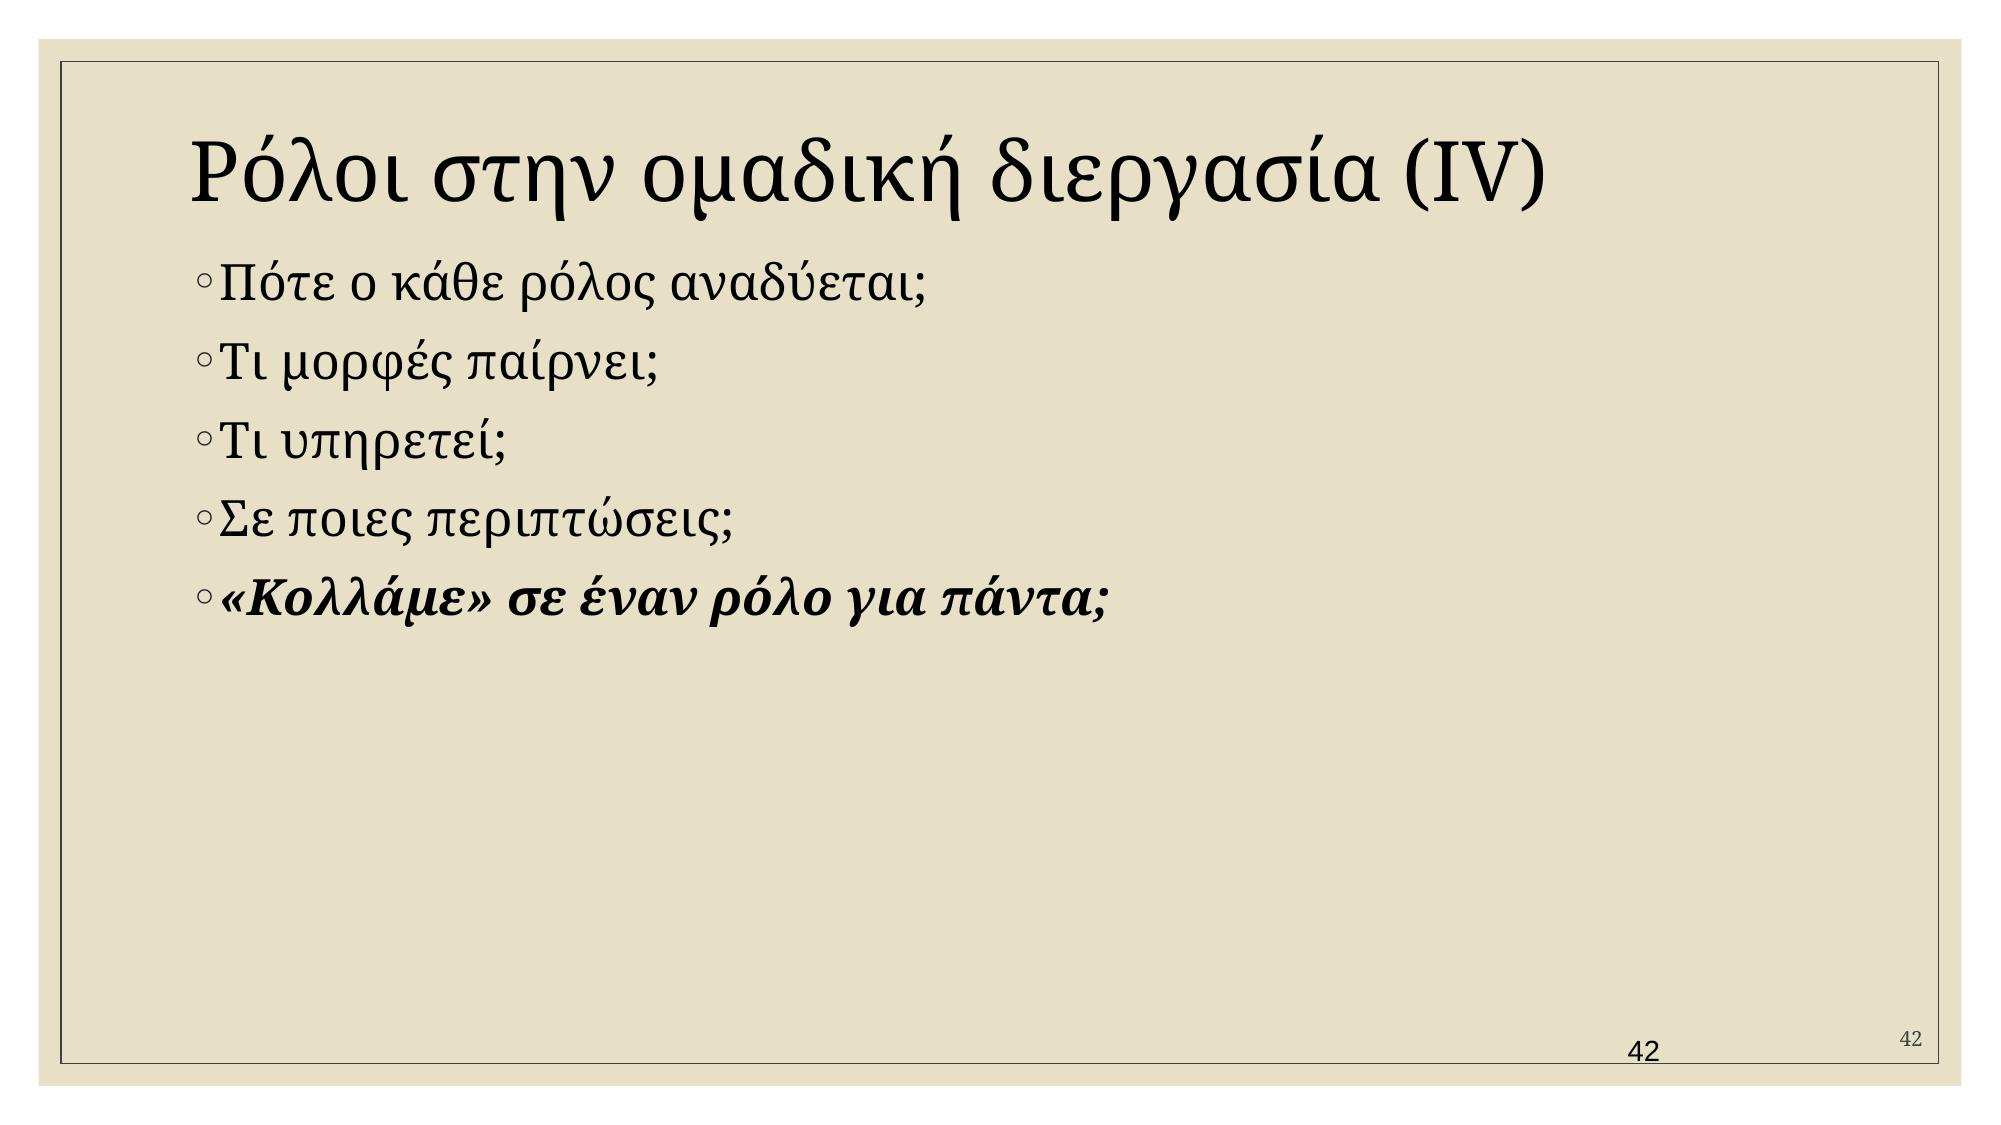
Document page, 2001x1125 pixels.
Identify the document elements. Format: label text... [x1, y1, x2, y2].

text_box 42 [1325, 1024, 1675, 1103]
title Ρόλοι στην ομαδική διεργασία (ΙV) [174, 105, 1825, 243]
slide_number 42 [1697, 1019, 1938, 1062]
list Πότε ο κάθε ρόλος αναδύεται; Τι μορφές παίρνει; Τι υπηρετεί; Σε ποιες περιπτώσεις; «Κολλάμε» σε έναν ρόλο για πάντα; [174, 242, 1646, 986]
